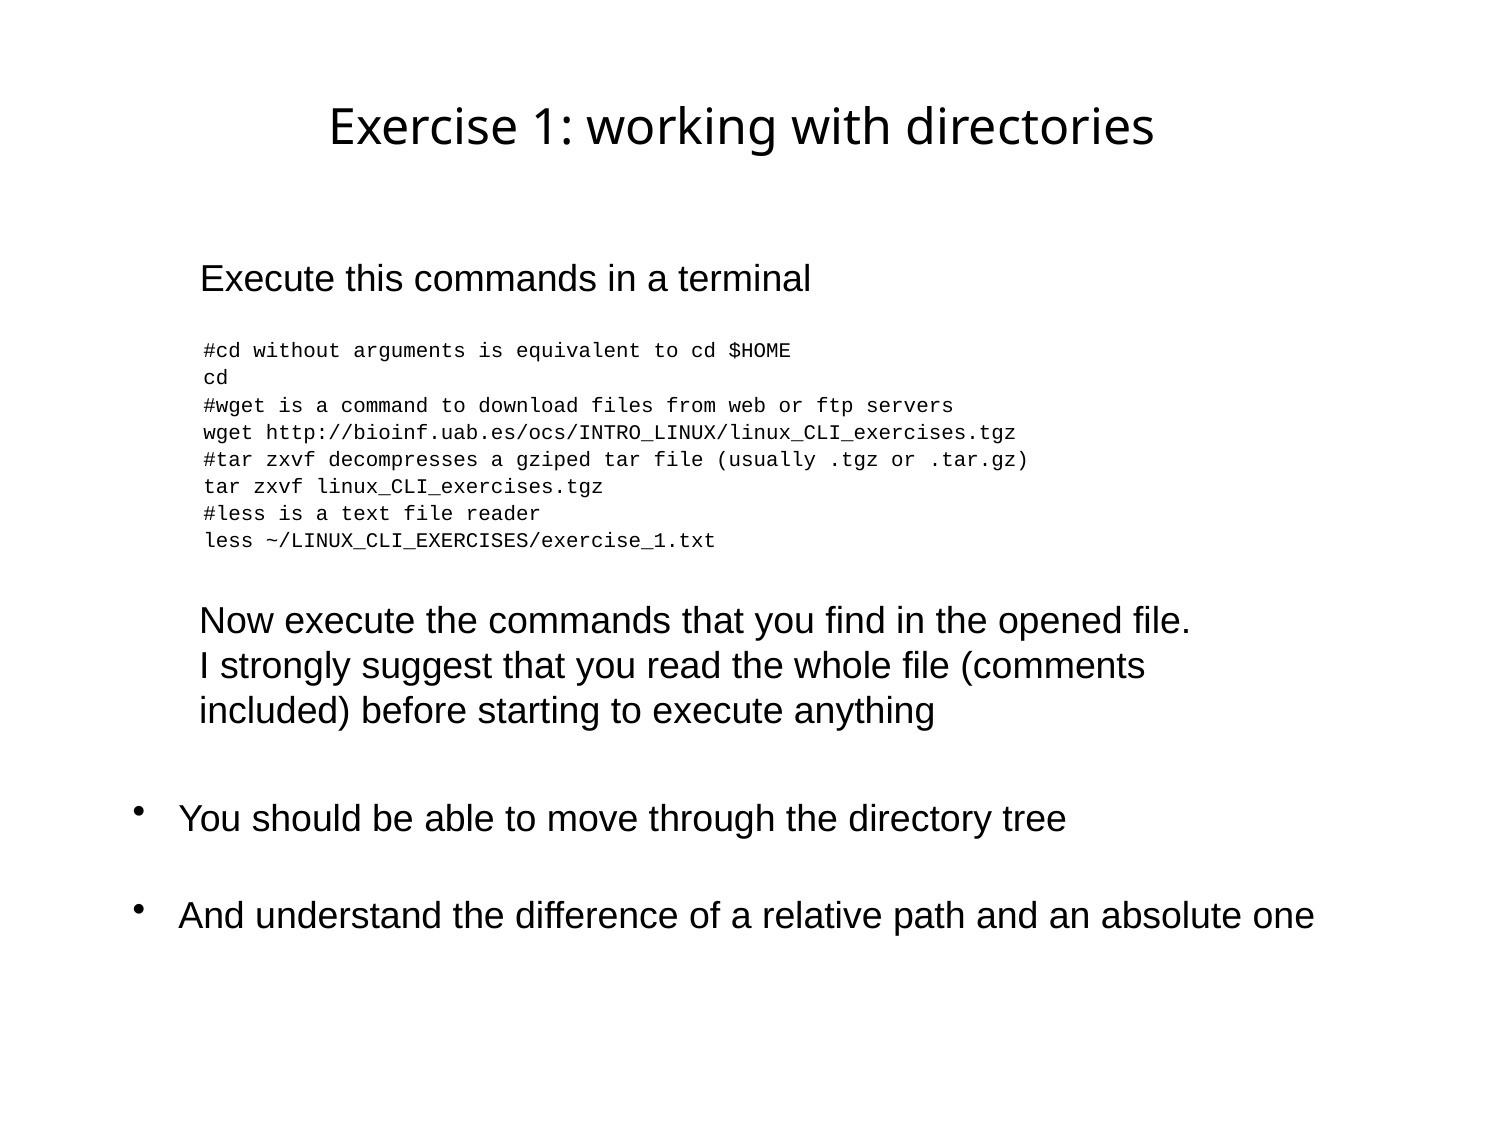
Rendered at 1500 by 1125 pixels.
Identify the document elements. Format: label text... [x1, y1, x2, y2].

text_box Now execute the commands that you find in the opened file. I strongly suggest that you read the whole file (comments included) before starting to execute anything [184, 588, 1321, 739]
text_box Execute this commands in a terminal [184, 246, 827, 307]
text_box #cd without arguments is equivalent to cd $HOME cd #wget is a command to download files from web or ftp servers wget http://bioinf.uab.es/ocs/INTRO_LINUX/linux_CLI_exercises.tgz #tar zxvf decompresses a gziped tar file (usually .tgz or .tar.gz) tar zxvf linux_CLI_exercises.tgz #less is a text file reader less ~/LINUX_CLI_EXERCISES/exercise_1.txt [188, 329, 1044, 559]
text_box You should be able to move through the directory tree And understand the difference of a relative path and an absolute one [117, 786, 1413, 944]
text_box Exercise 1: working with directories [60, 87, 1424, 163]
